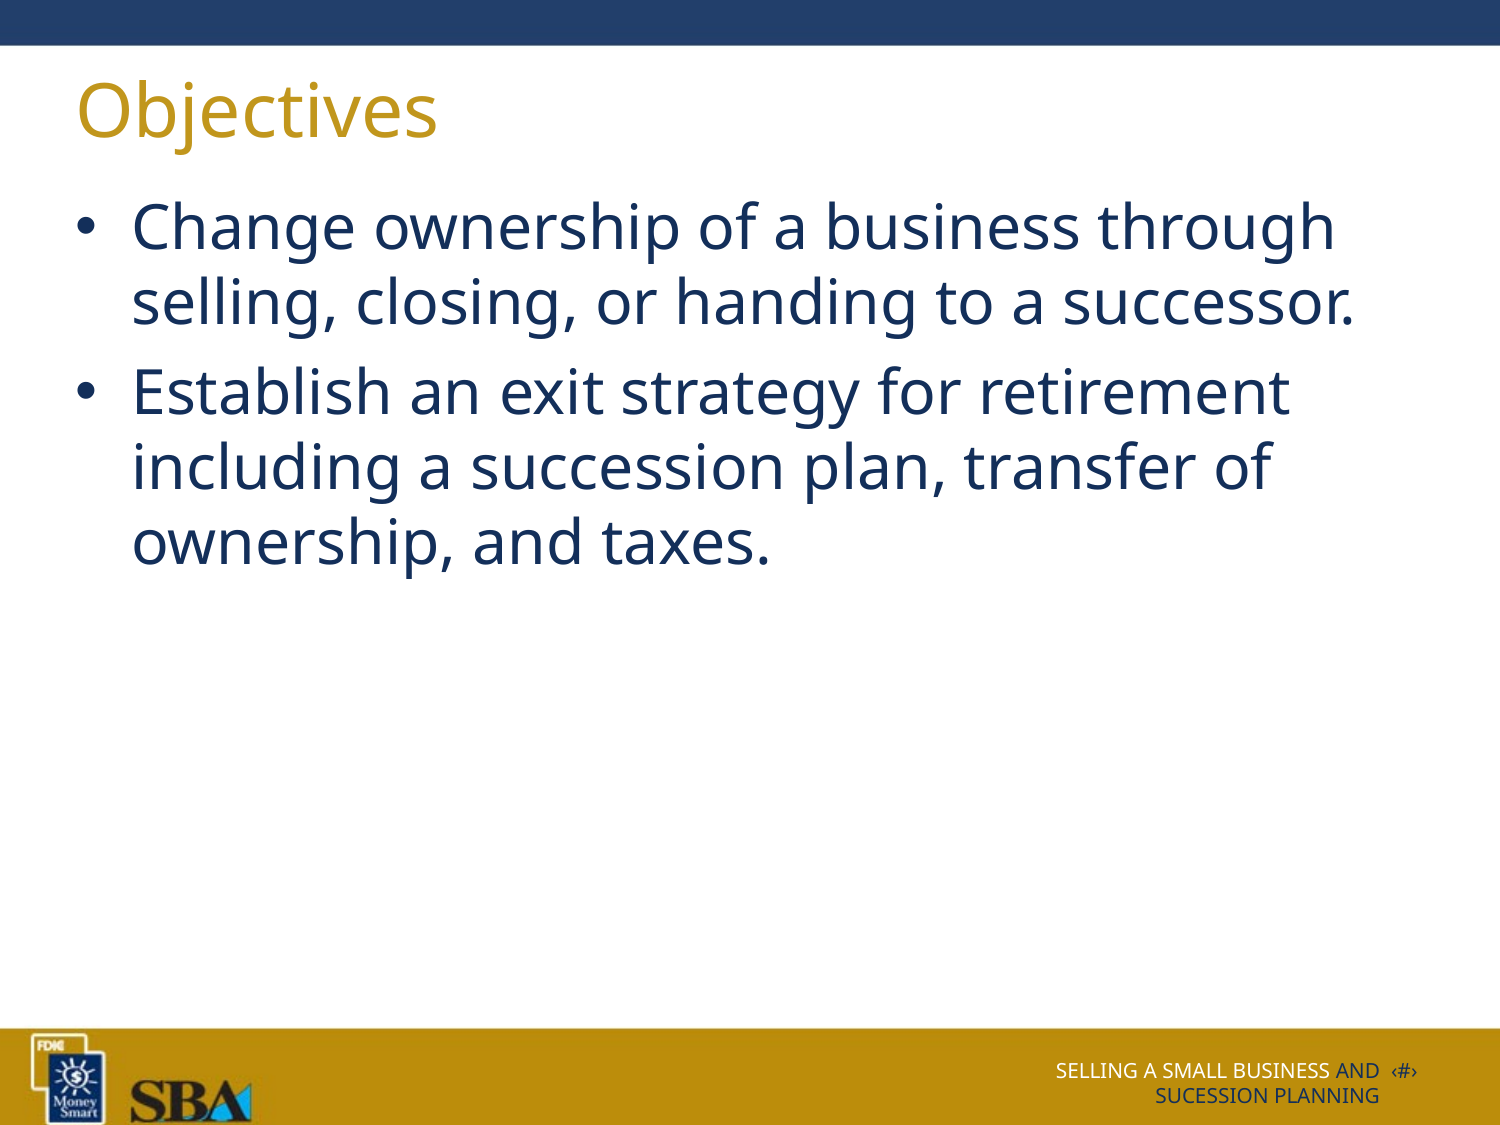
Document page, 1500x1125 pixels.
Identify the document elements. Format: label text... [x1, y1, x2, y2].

picture [0, 0, 1500, 1125]
list Change ownership of a business through selling, closing, or handing to a successor. Establish an exit strategy for retirement including a succession plan, transfer of ownership, and taxes. [74, 186, 1426, 888]
title Objectives [74, 61, 1426, 163]
